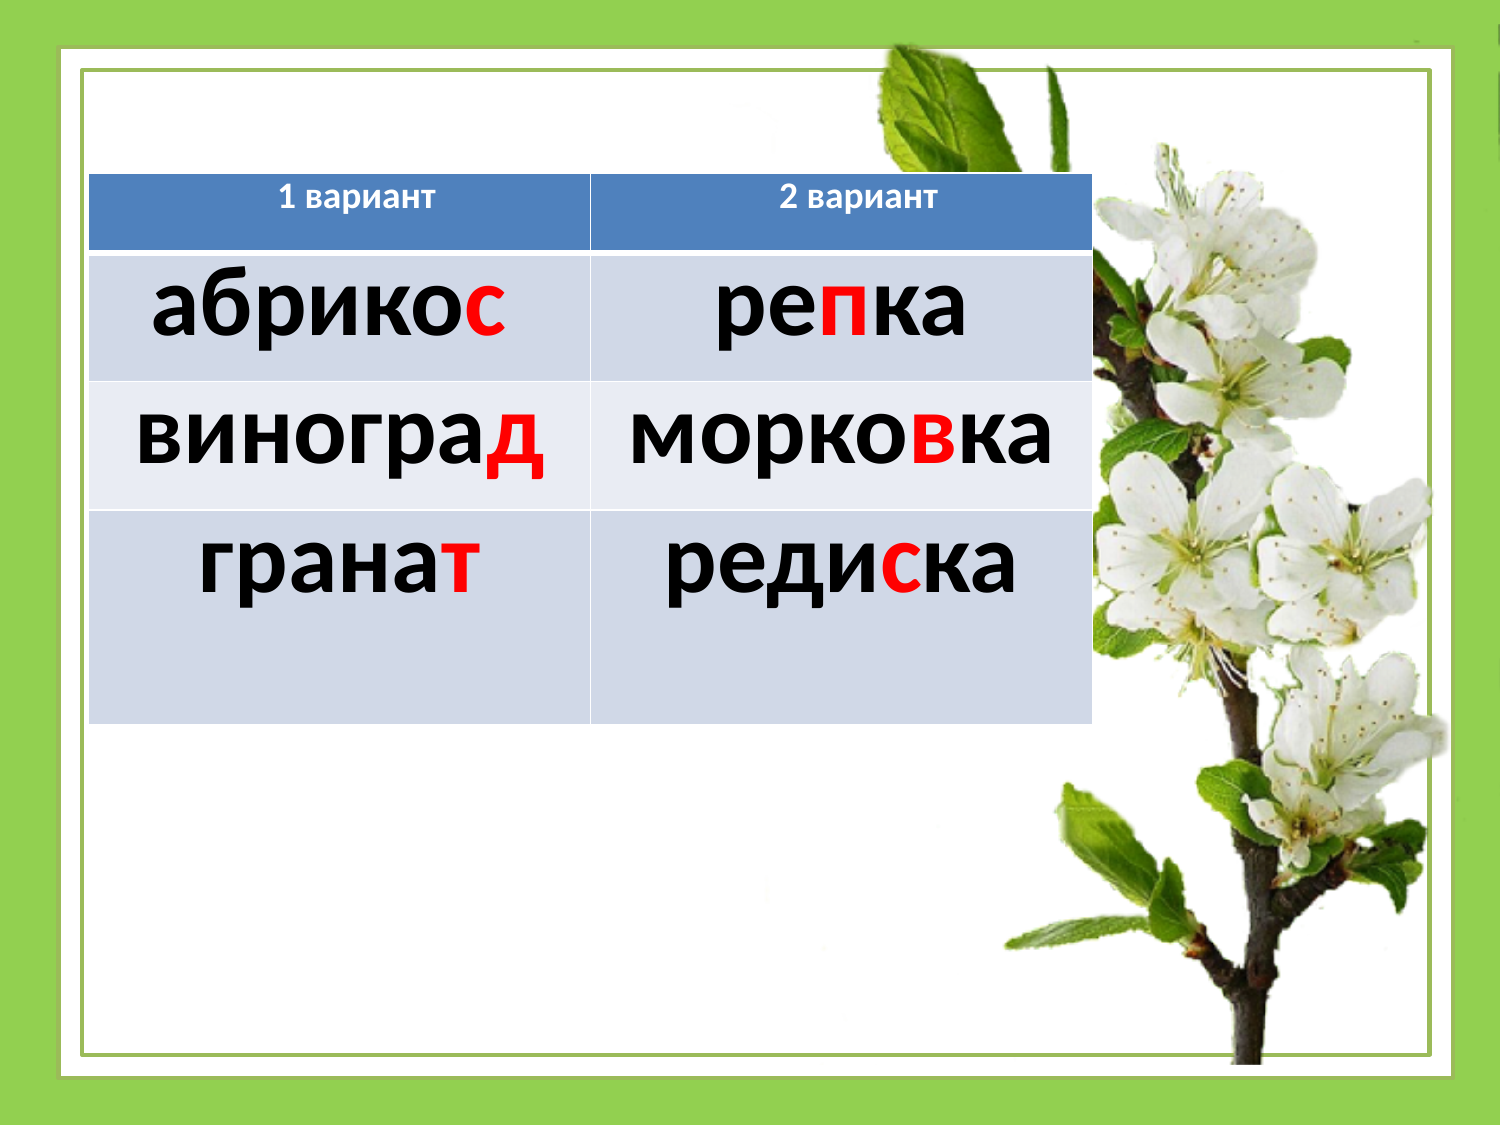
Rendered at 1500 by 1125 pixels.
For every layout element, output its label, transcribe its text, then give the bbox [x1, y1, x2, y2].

table_cell виноград [89, 382, 590, 509]
table_cell абрикос [89, 256, 590, 381]
table_cell гранат [89, 511, 590, 724]
table_cell репка [591, 256, 1092, 381]
table_header 2 вариант [591, 174, 1092, 250]
table_cell морковка [591, 382, 1092, 509]
table_header 1 вариант [89, 174, 590, 250]
table_cell редиска [591, 511, 1092, 724]
picture [729, 25, 1499, 1064]
